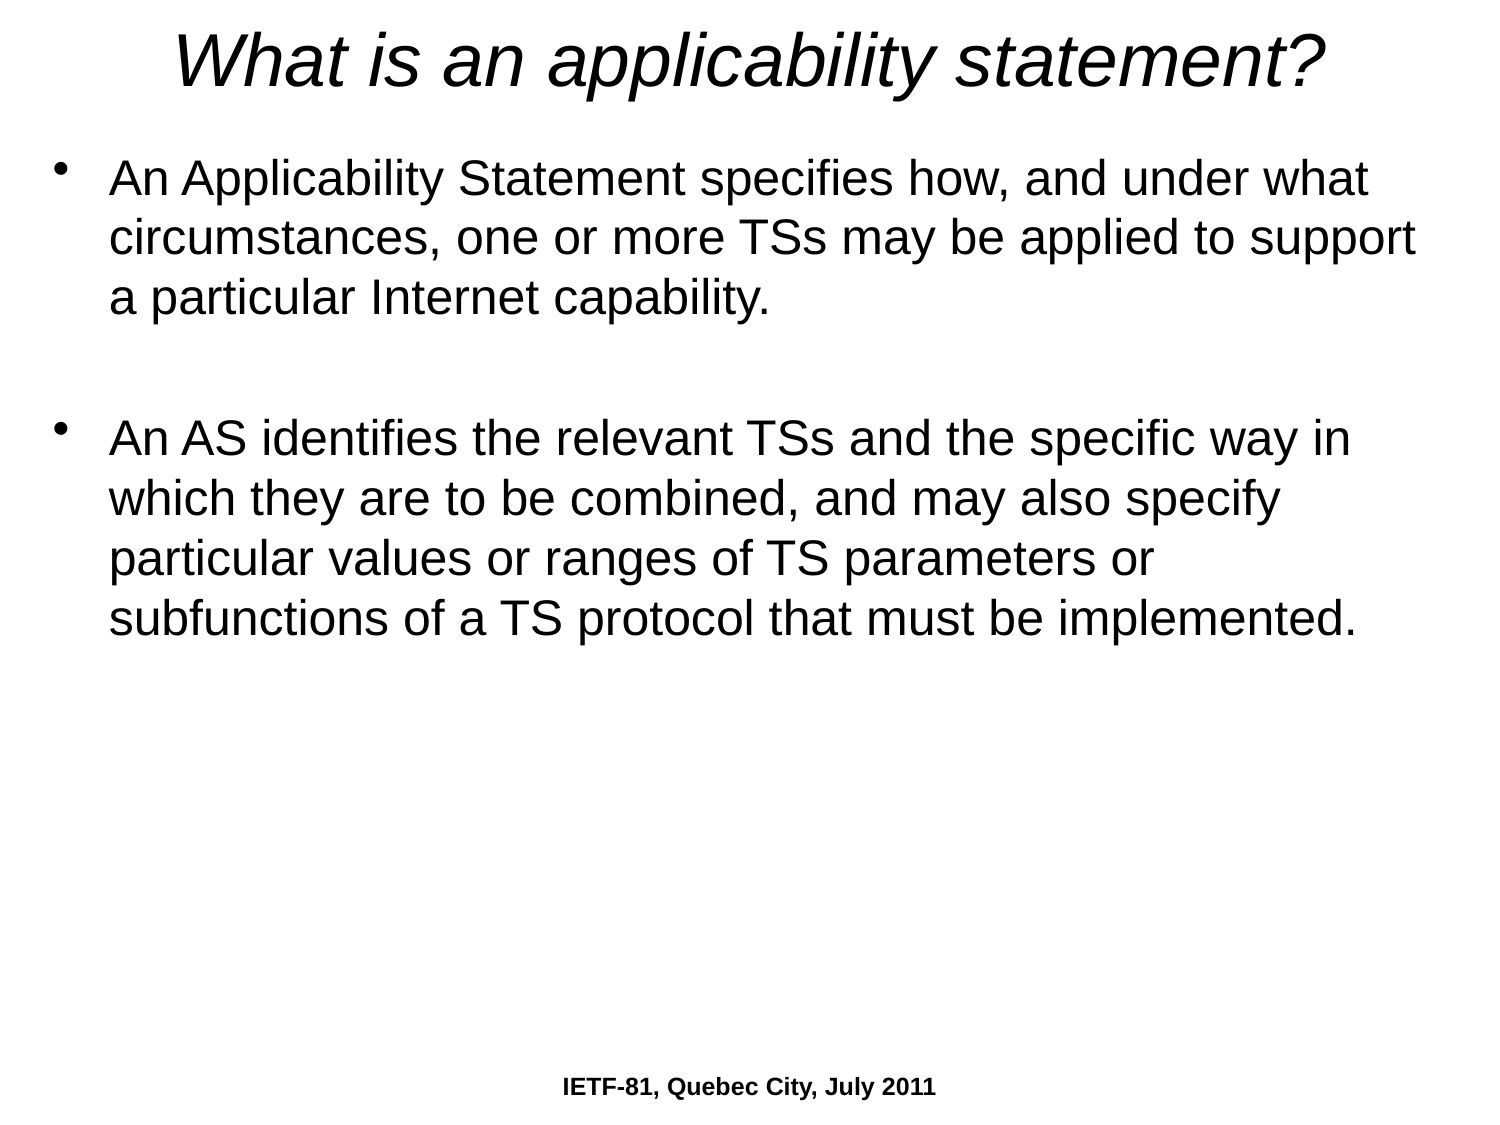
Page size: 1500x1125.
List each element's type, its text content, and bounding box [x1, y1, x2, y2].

footer IETF-81, Quebec City, July 2011 [424, 1062, 1075, 1125]
list An Applicability Statement specifies how, and under what circumstances, one or more TSs may be applied to support a particular Internet capability. An AS identifies the relevant TSs and the specific way in which they are to be combined, and may also specify particular values or ranges of TS parameters or subfunctions of a TS protocol that must be implemented. [37, 137, 1463, 1026]
title What is an applicability statement? [74, 0, 1426, 137]
